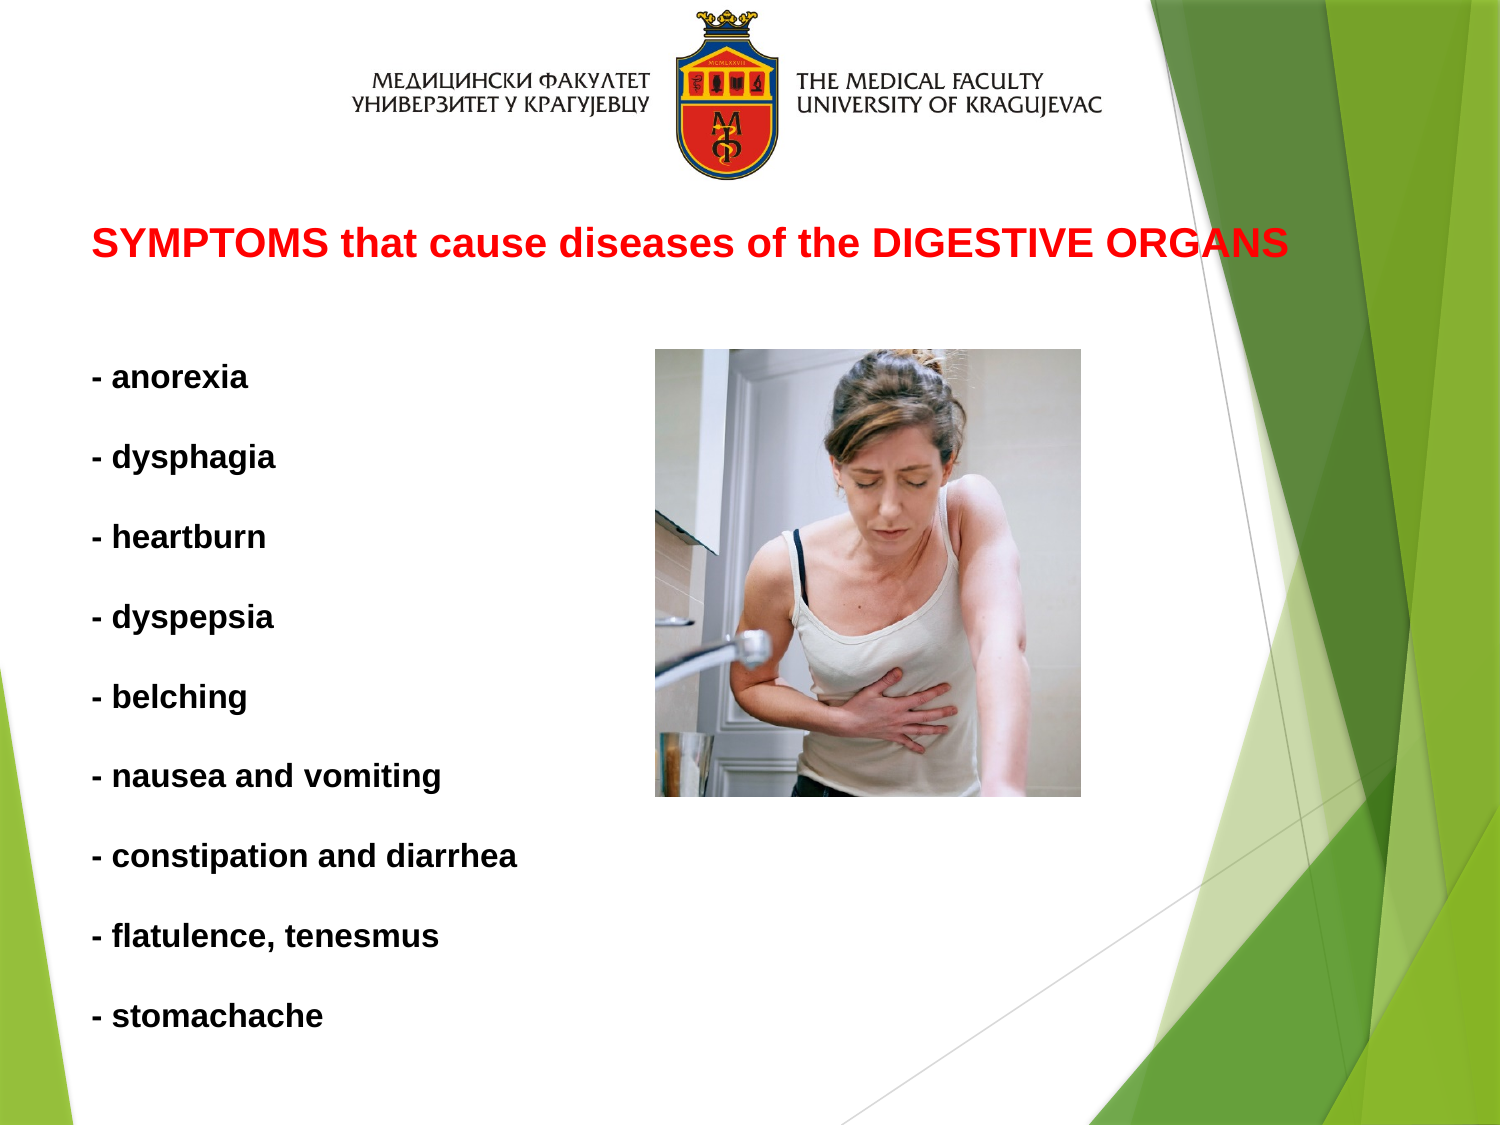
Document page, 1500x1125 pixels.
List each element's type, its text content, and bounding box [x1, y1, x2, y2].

picture [654, 349, 1082, 797]
text_box SYMPTOMS that cause diseases of the DIGESTIVE ORGANS - anorexia - dysphagia - heartburn - dyspepsia - belching - nausea and vomiting - constipation and diarrhea - flatulence, tenesmus - stomachache [76, 208, 1324, 1042]
picture [328, 0, 1125, 191]
